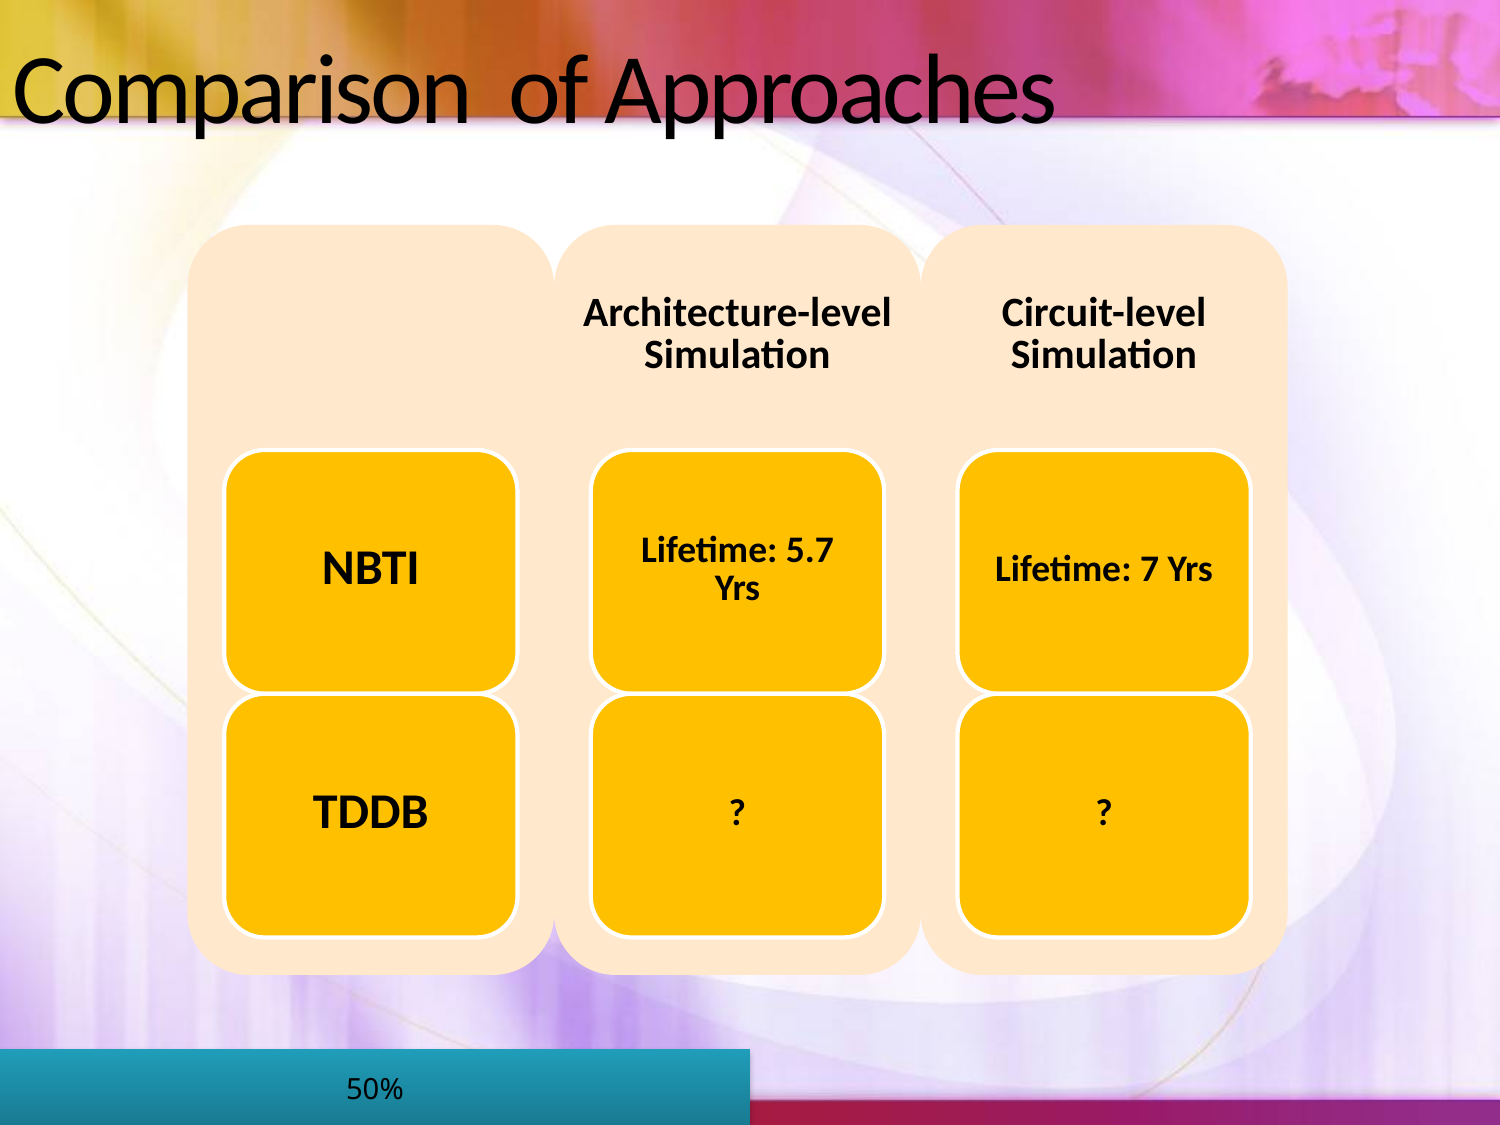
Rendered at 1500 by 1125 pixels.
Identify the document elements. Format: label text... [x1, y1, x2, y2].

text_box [187, 224, 1288, 976]
text_box 50% [0, 1049, 750, 1125]
title Comparison of Approaches [12, 37, 1388, 147]
picture [0, 0, 1500, 1125]
